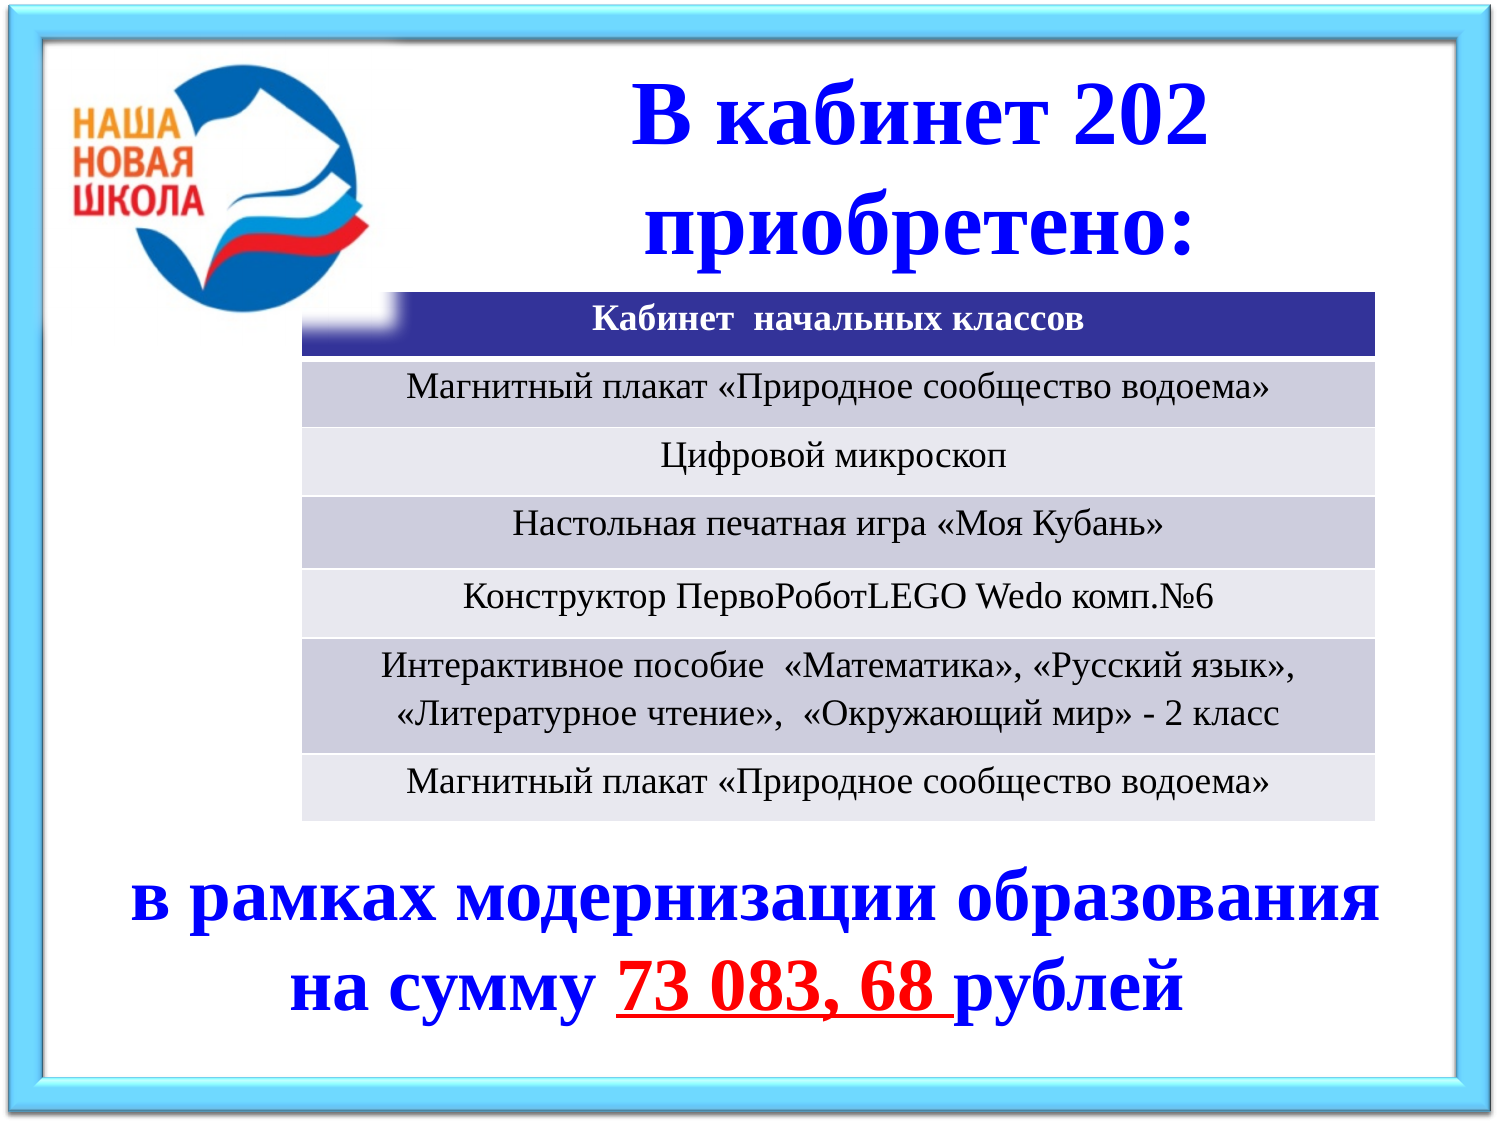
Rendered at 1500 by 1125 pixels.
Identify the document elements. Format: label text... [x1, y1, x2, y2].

table_cell Цифровой микроскоп [302, 428, 1375, 495]
table_cell Магнитный плакат «Природное сообщество водоема» [302, 362, 1375, 427]
table_cell Интерактивное пособие «Математика», «Русский язык», «Литературное чтение», «Окружающий мир» - 2 класс [302, 639, 1375, 753]
picture [29, 30, 414, 348]
title В кабинет 202 приобретено: [418, 42, 1435, 285]
table_cell Конструктор ПервоРоботLEGO Wedo комп.№6 [302, 570, 1375, 637]
table_cell Магнитный плакат «Природное сообщество водоема» [302, 755, 1375, 821]
subtitle в рамках модернизации образования на сумму 73 083, 68 рублей [88, 837, 1424, 1125]
table_cell Настольная печатная игра «Моя Кубань» [302, 497, 1375, 568]
table_header Кабинет начальных классов [302, 292, 1375, 356]
